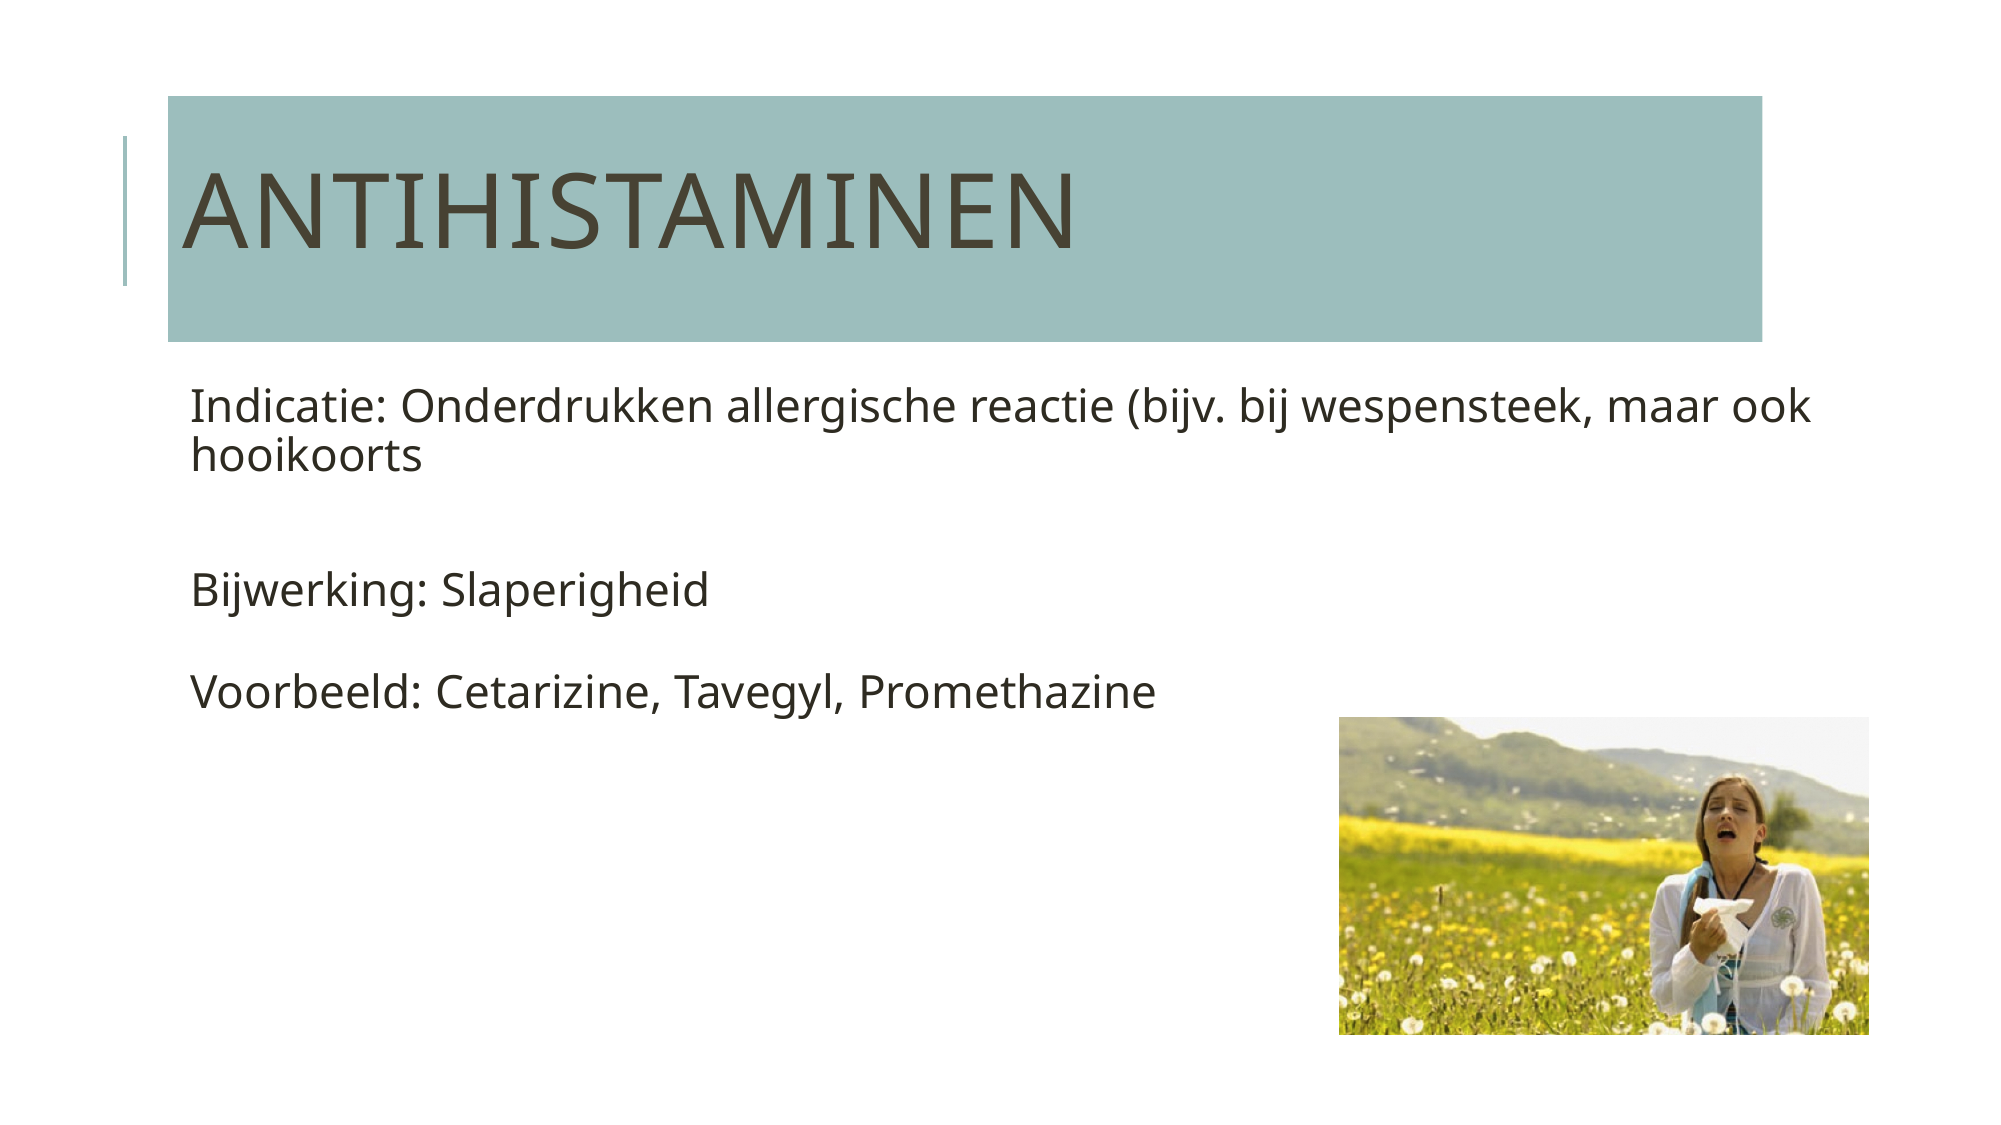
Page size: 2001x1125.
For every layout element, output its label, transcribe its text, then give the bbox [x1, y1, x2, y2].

picture [1339, 716, 1870, 1036]
list Indicatie: Onderdrukken allergische reactie (bijv. bij wespensteek, maar ook hooikoorts Bijwerking: Slaperigheid Voorbeeld: Cetarizine, Tavegyl, Promethazine [168, 375, 1853, 1035]
title antihistaminen [168, 96, 1763, 342]
